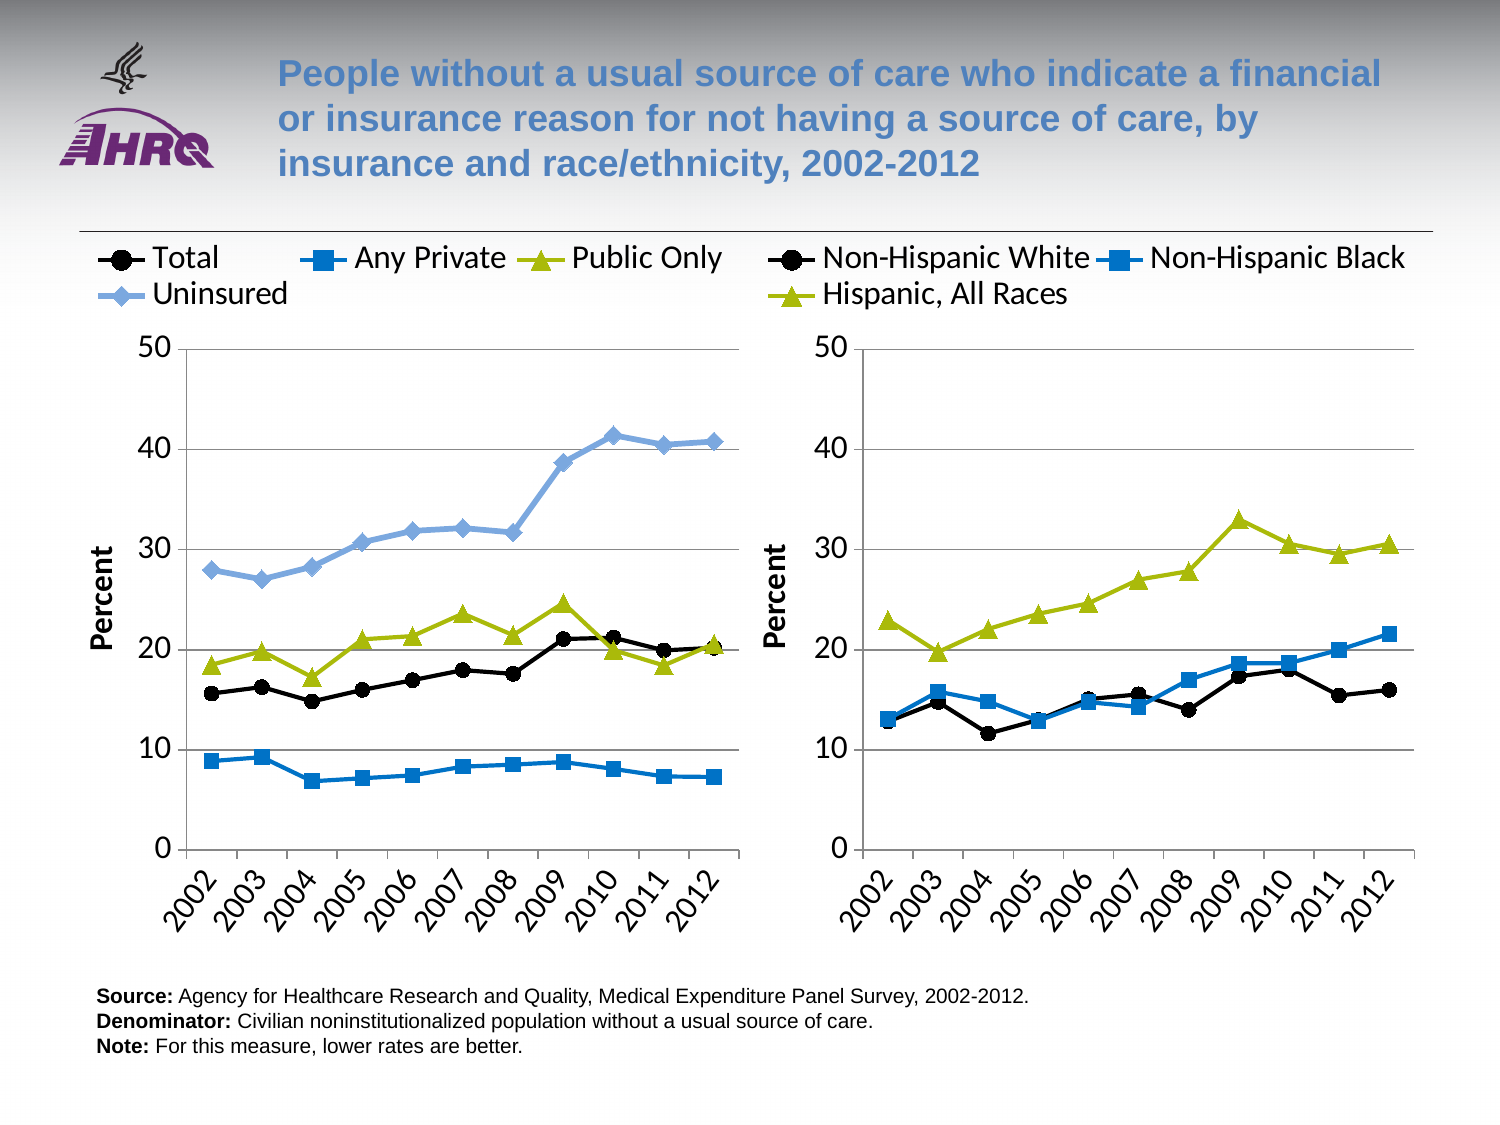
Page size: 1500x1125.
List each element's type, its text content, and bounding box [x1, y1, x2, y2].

chart [74, 239, 1426, 976]
text_box Source: Agency for Healthcare Research and Quality, Medical Expenditure Panel Survey, 2002-2012. Denominator: Civilian noninstitutionalized population without a usual source of care. Note: For this measure, lower rates are better. [81, 983, 1045, 1065]
picture [0, 0, 1500, 1125]
title People without a usual source of care who indicate a financial or insurance reason for not having a source of care, by insurance and race/ethnicity, 2002-2012 [262, 45, 1425, 188]
